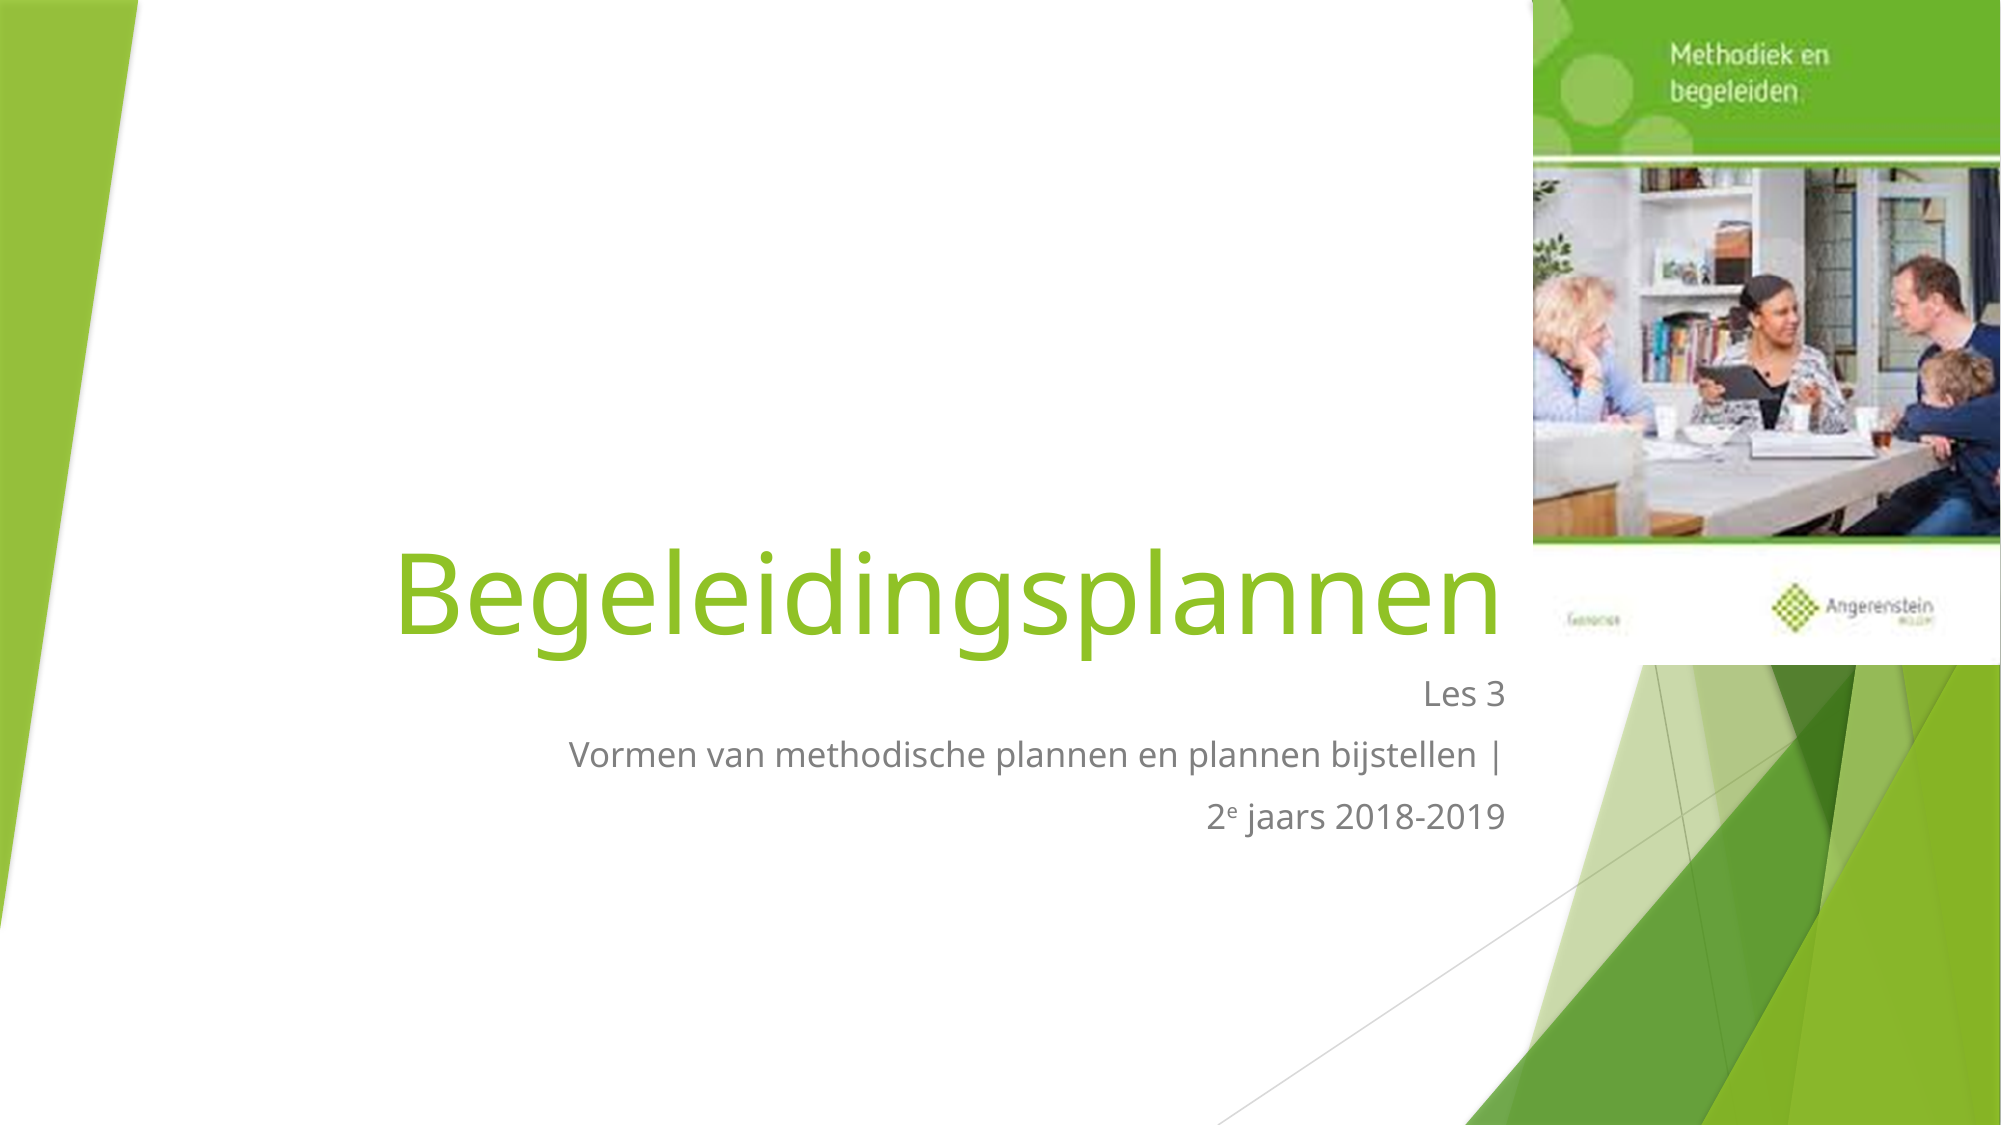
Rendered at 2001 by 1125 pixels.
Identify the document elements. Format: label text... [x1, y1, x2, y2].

subtitle Les 3 Vormen van methodische plannen en plannen bijstellen | 2e jaars 2018-2019 [247, 664, 1522, 845]
picture [1533, 0, 2000, 665]
title Begeleidingsplannen [247, 394, 1522, 664]
